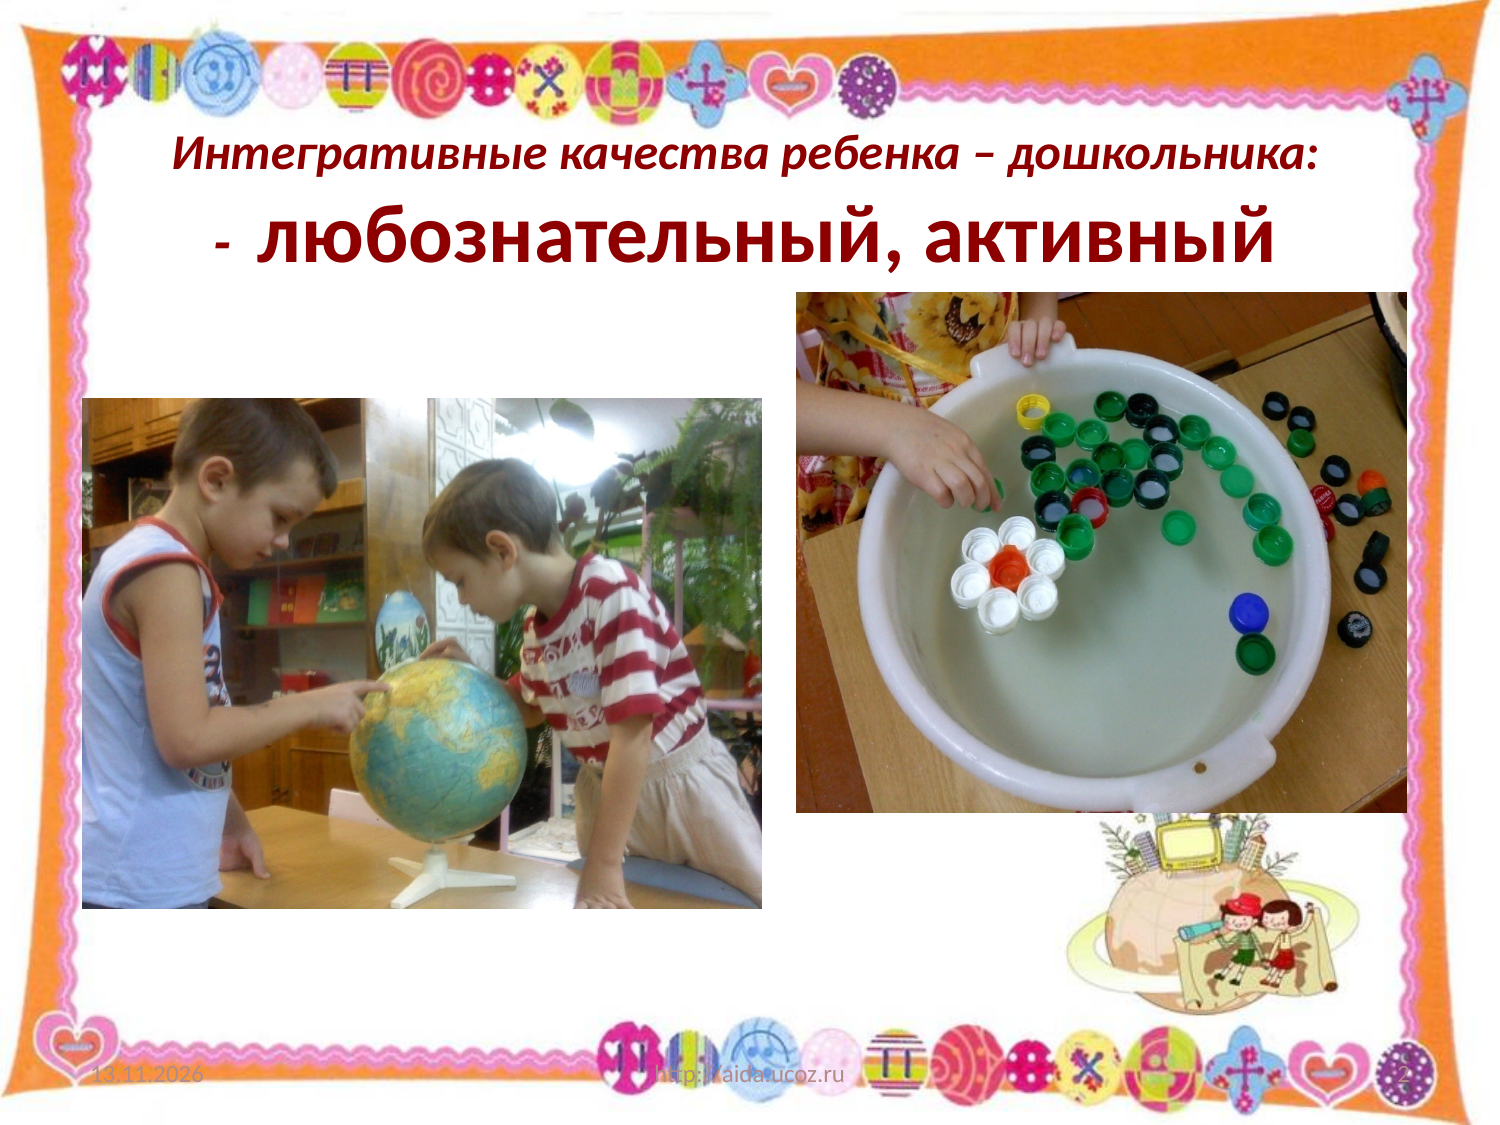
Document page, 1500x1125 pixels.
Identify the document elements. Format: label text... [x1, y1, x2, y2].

slide_number 2 [1074, 1042, 1425, 1103]
title Интегративные качества ребенка – дошкольника: - любознательный, активный [70, 105, 1421, 294]
footer http://aida.ucoz.ru [512, 1042, 988, 1103]
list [796, 292, 1407, 813]
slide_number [75, 1042, 425, 1103]
picture [0, 0, 1500, 1125]
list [81, 398, 762, 909]
